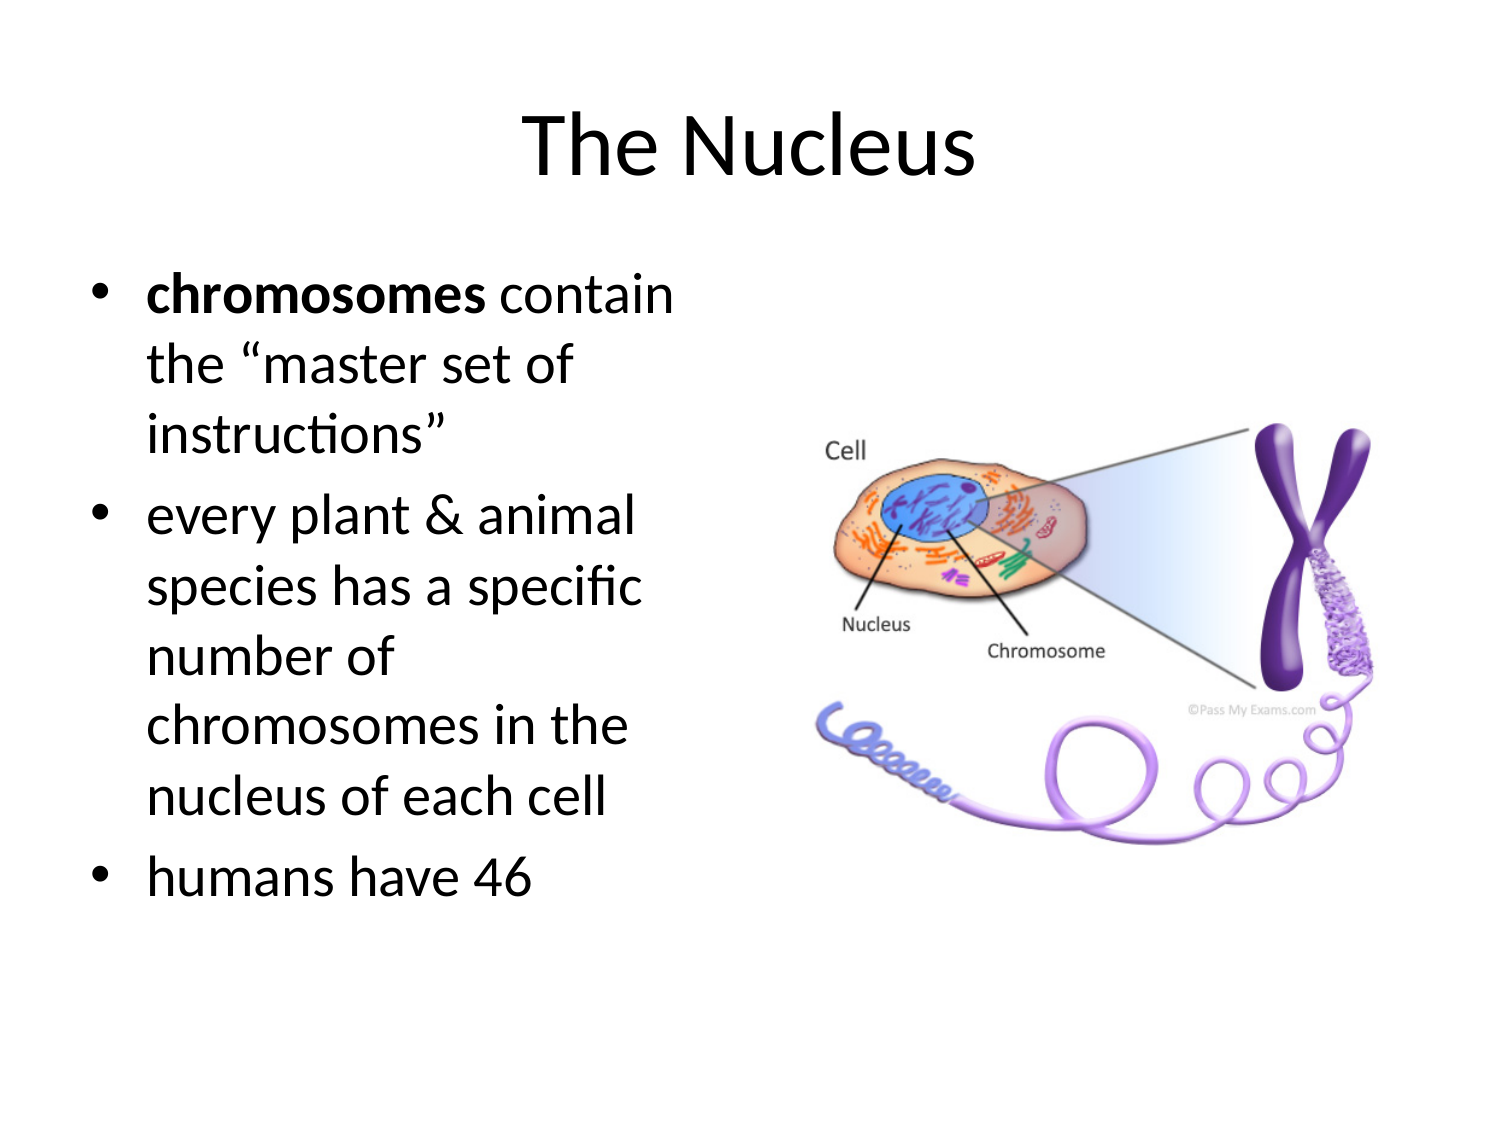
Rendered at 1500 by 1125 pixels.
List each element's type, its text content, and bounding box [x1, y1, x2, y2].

title The Nucleus [75, 45, 1425, 233]
list chromosomes contain the “master set of instructions” every plant & animal species has a specific number of chromosomes in the nucleus of each cell humans have 46 [75, 247, 738, 991]
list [762, 262, 1426, 1006]
